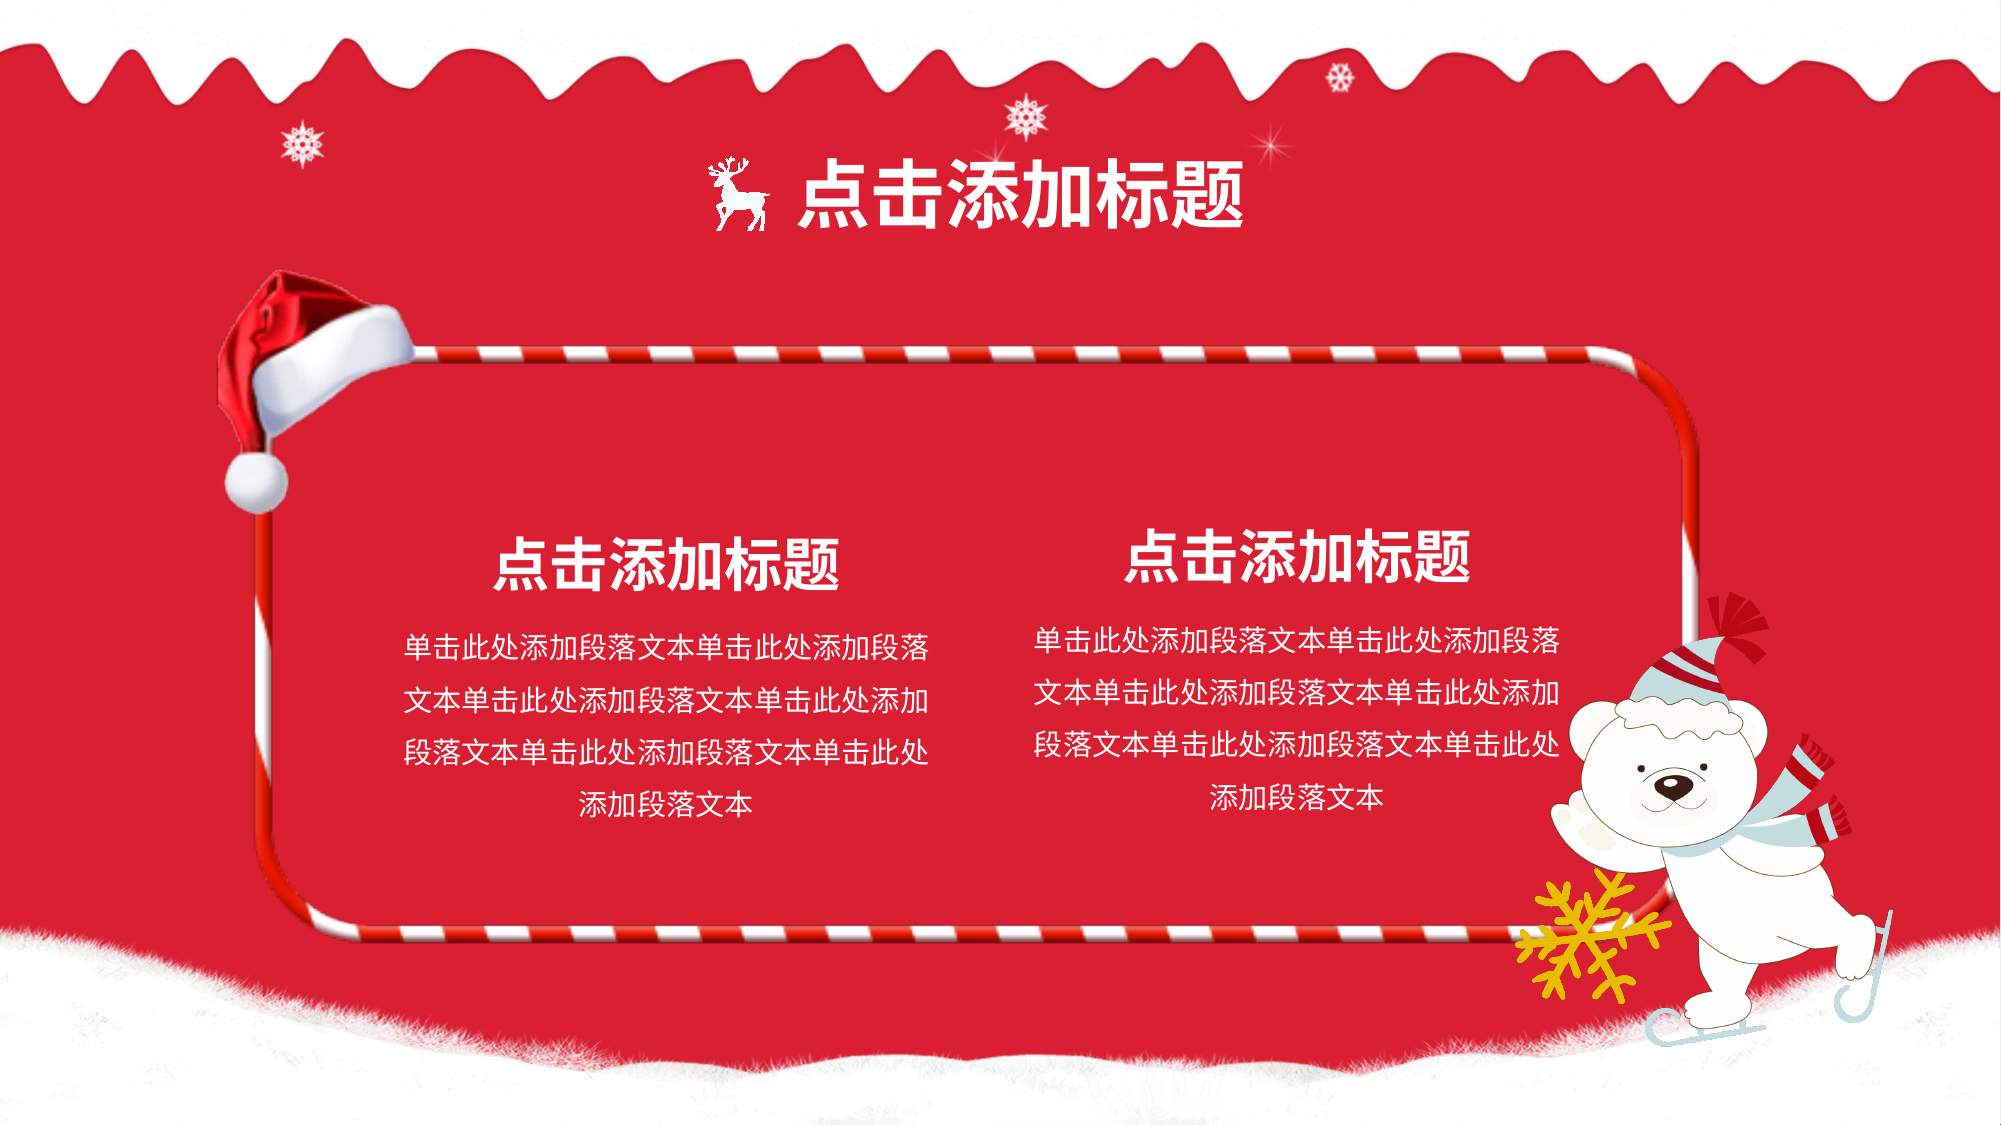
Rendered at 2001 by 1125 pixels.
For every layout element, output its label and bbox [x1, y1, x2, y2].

picture [0, 0, 2001, 189]
text_box [708, 140, 1298, 247]
text_box [1009, 477, 1585, 816]
text_box [378, 485, 954, 824]
picture [0, 230, 2001, 1125]
